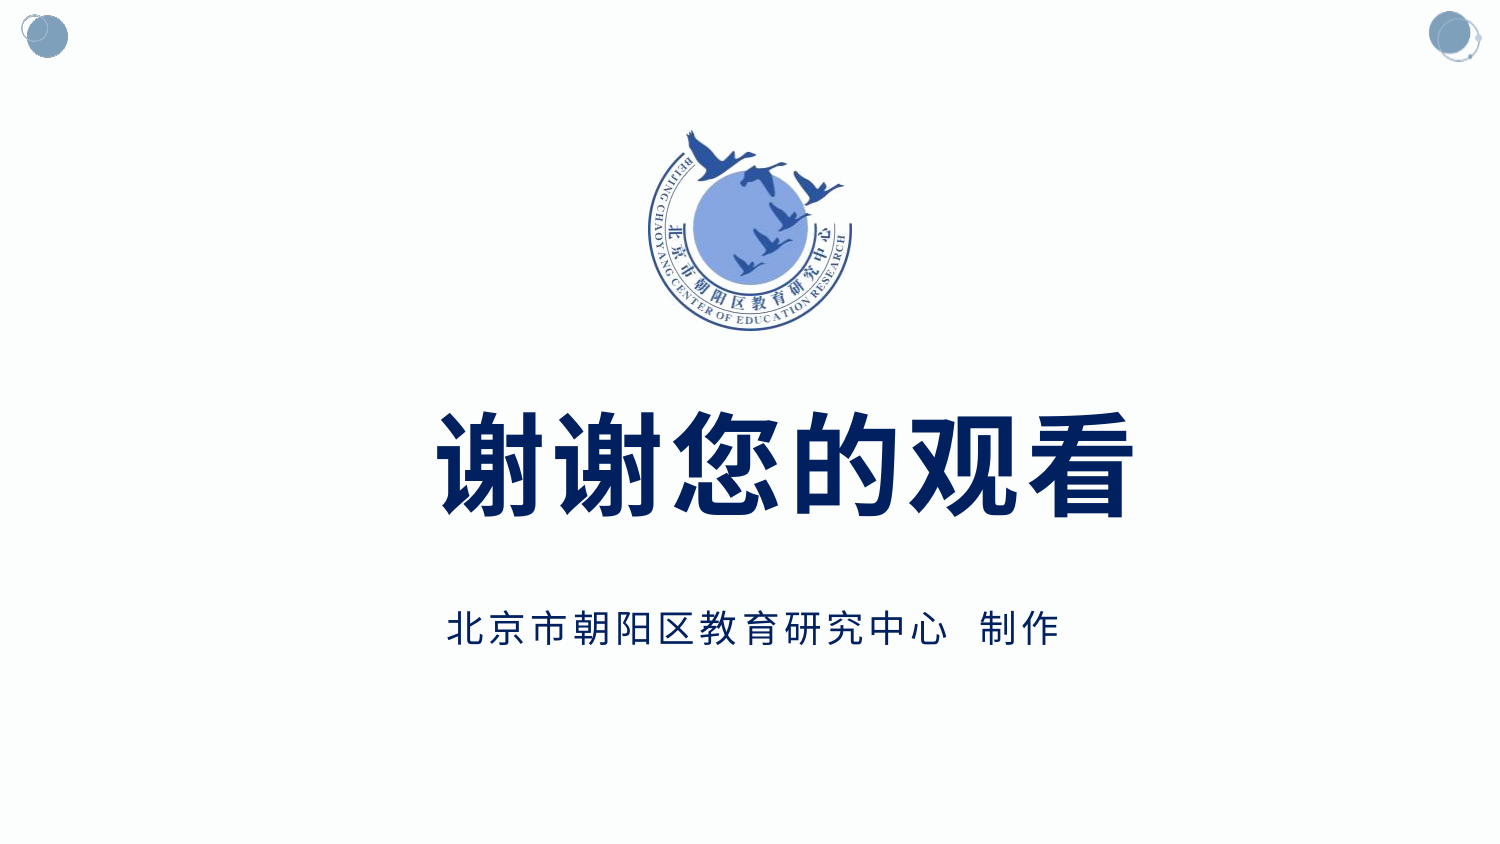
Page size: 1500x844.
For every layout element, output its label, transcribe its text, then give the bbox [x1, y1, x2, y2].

picture [648, 130, 852, 331]
picture [0, 0, 89, 73]
text_box 北京市朝阳区教育研究中心 制作 [431, 575, 1122, 658]
picture [1411, 0, 1500, 73]
text_box 谢谢您的观看 [389, 387, 1155, 537]
